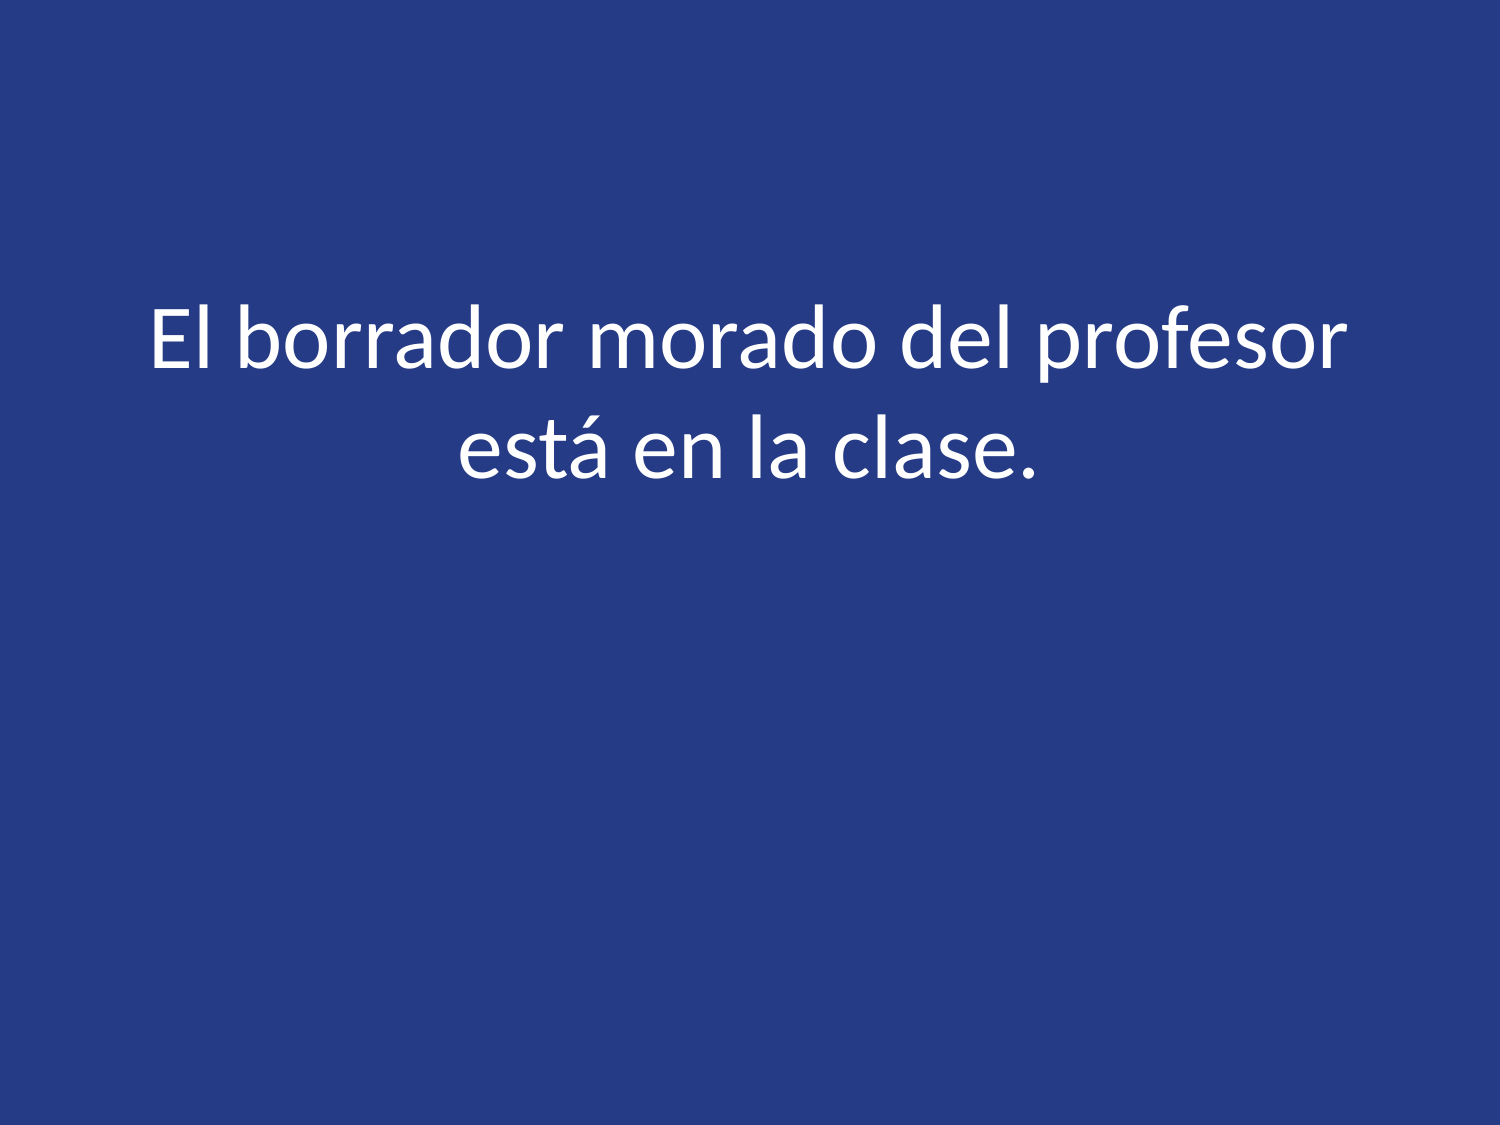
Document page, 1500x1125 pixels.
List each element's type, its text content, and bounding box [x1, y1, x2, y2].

title El borrador morado del profesor está en la clase. [75, 45, 1425, 730]
